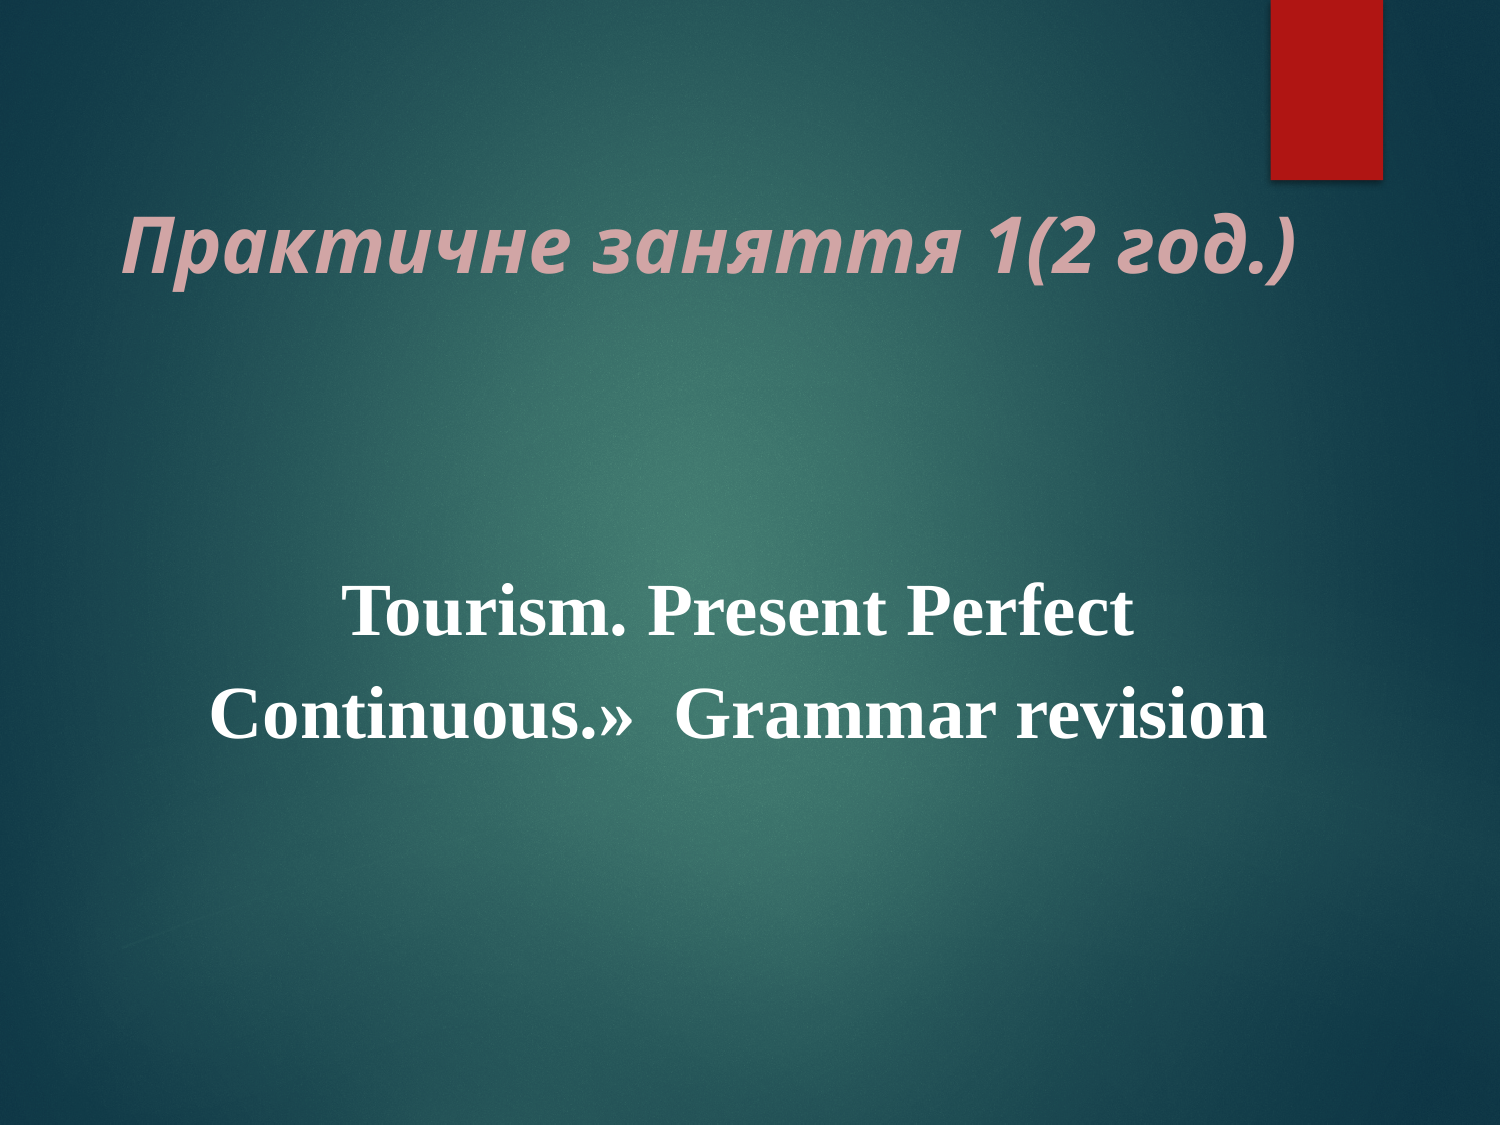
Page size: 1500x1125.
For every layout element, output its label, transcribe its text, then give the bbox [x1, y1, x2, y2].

title Практичне заняття 1(2 год.) [105, 187, 1331, 375]
list Tourism. Present Perfect Continuous.» Grammar revision [117, 539, 1343, 886]
